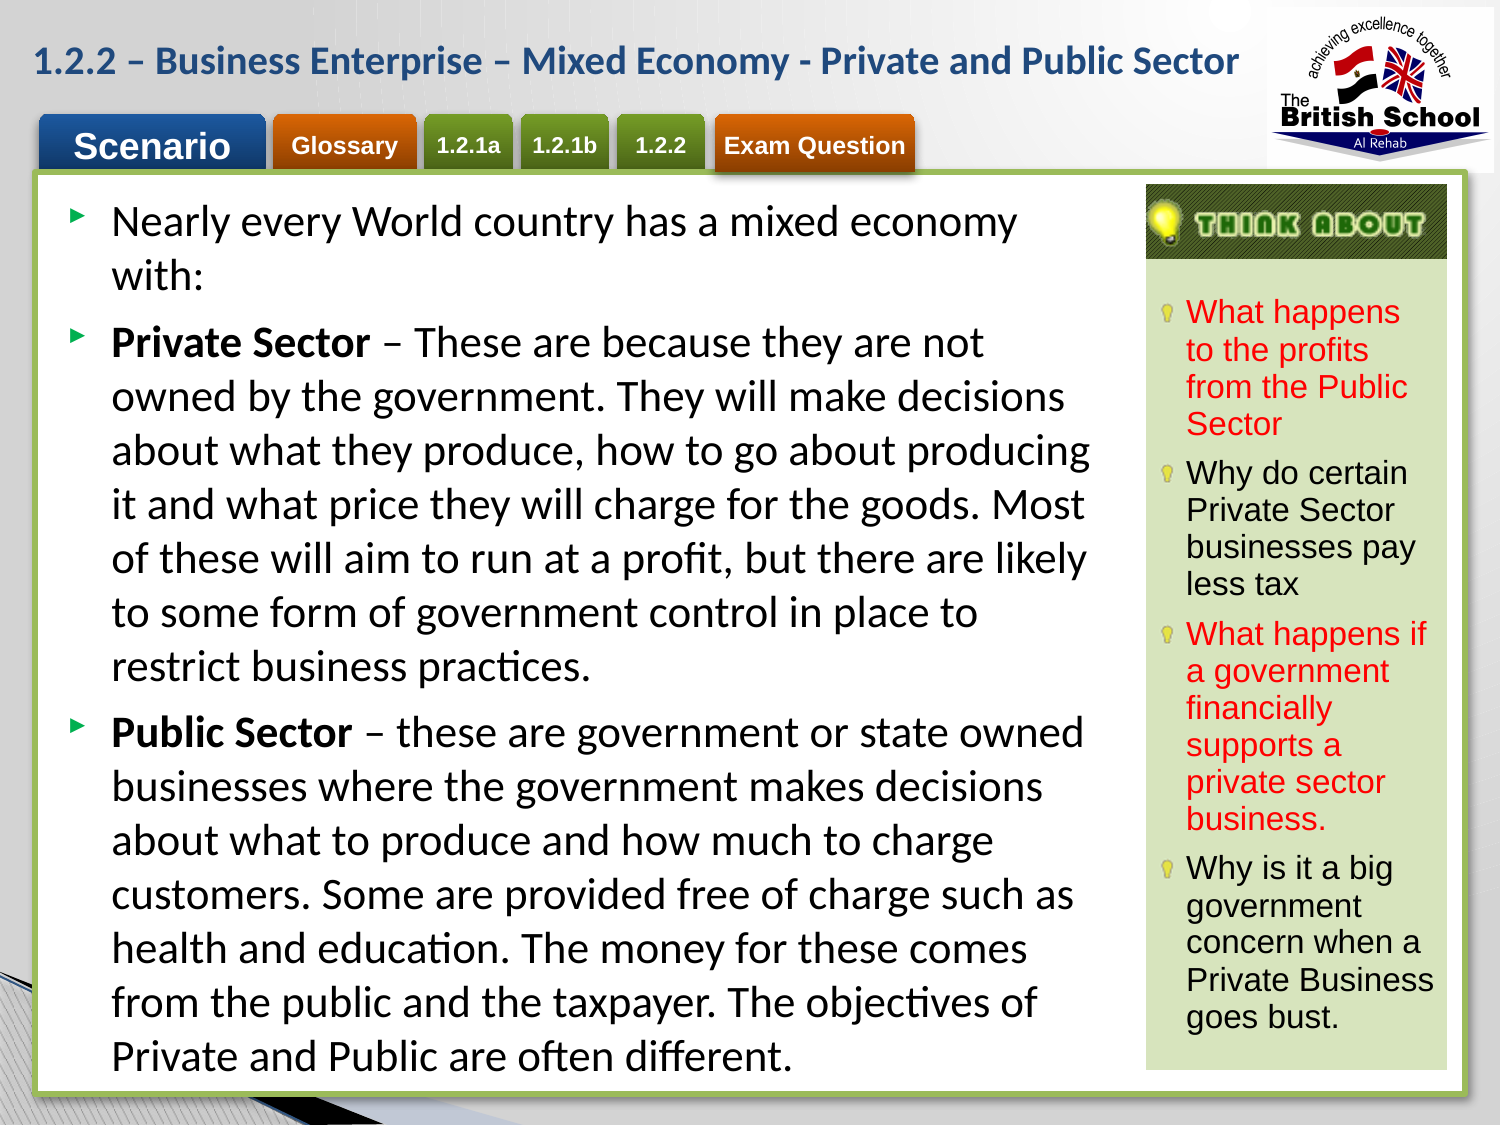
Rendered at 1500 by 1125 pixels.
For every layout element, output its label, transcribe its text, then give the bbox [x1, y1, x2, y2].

picture [1145, 195, 1430, 253]
picture [1157, 300, 1177, 325]
table_header [1146, 184, 1447, 259]
picture [1267, 7, 1495, 173]
table_cell What happens to the profits from the Public Sector Why do certain Private Sector businesses pay less tax What happens if a government financially supports a private sector business. Why is it a big government concern when a Private Business goes bust. [1146, 259, 1447, 1070]
title 1.2.2 – Business Enterprise – Mixed Economy - Private and Public Sector [17, 7, 1294, 110]
picture [1157, 461, 1177, 485]
picture [281, 1114, 303, 1125]
picture [1157, 622, 1177, 646]
picture [1157, 856, 1177, 881]
text_box Nearly every World country has a mixed economy with: Private Sector – These are because they are not owned by the government. They will make decisions about what they produce, how to go about producing it and what price they will charge for the goods. Most of these will aim to run at a profit, but there are likely to some form of government control in place to restrict business practices. Public Sector – these are government or state owned businesses where the government makes decisions about what to produce and how much to charge customers. Some are provided free of charge such as health and education. The money for these comes from the public and the taxpayer. The objectives of Private and Public are often different. [53, 184, 1129, 894]
